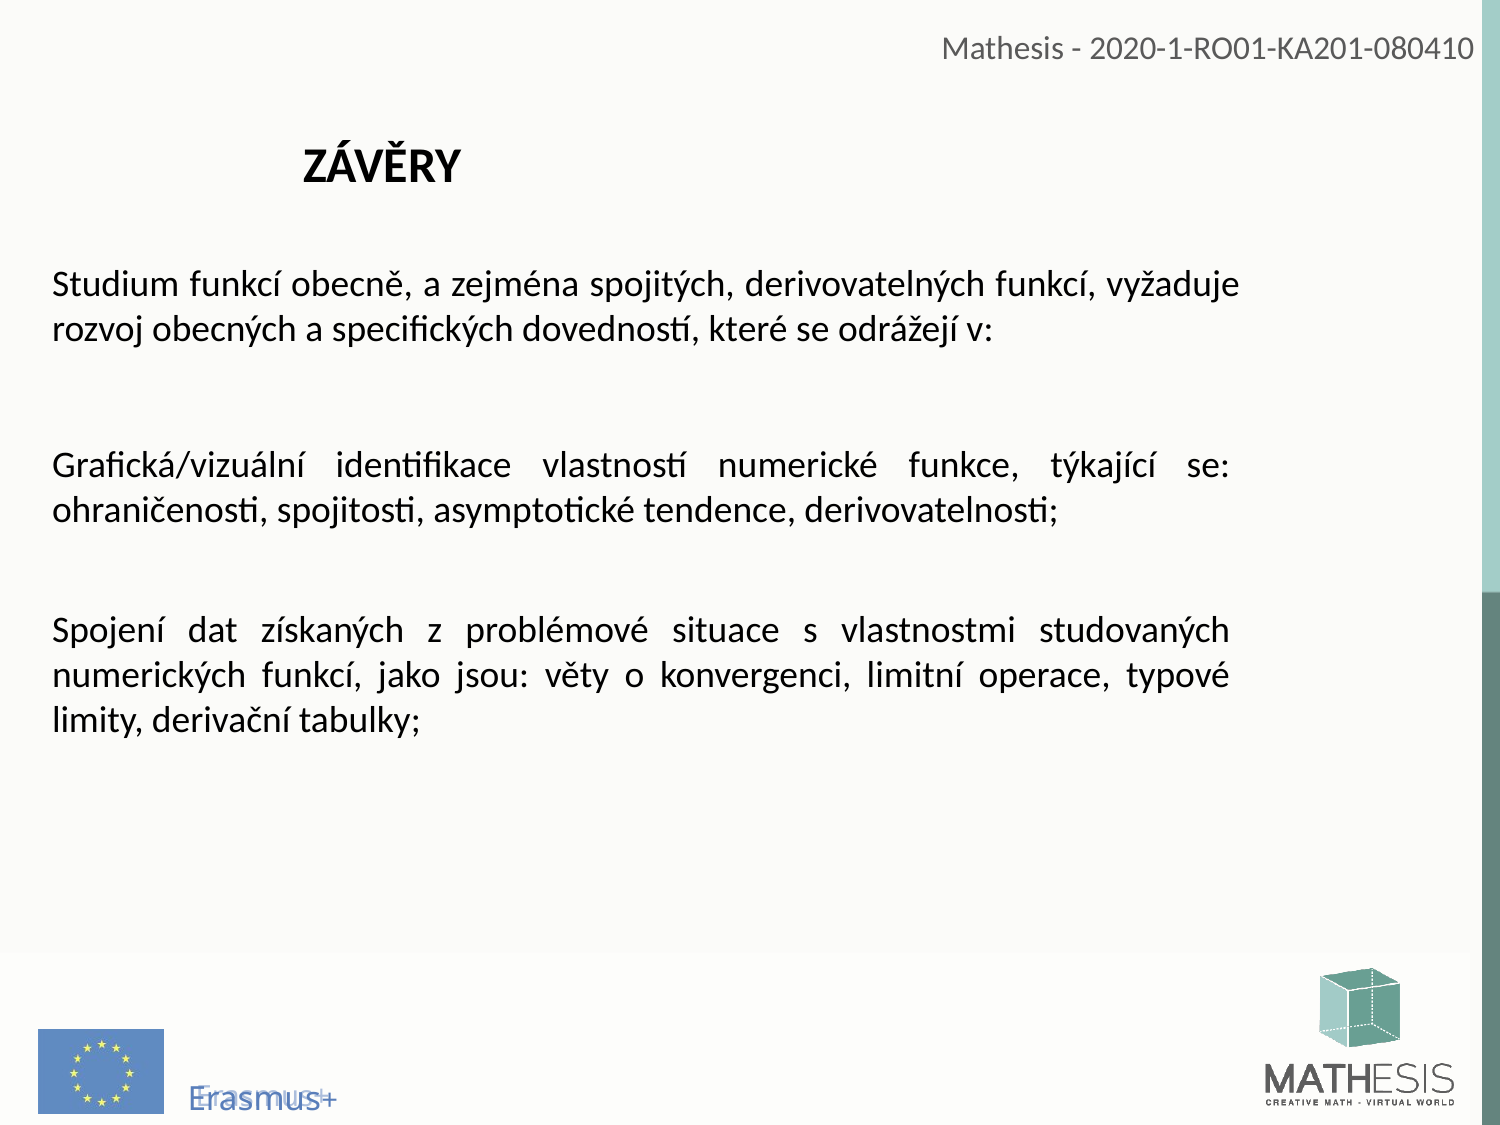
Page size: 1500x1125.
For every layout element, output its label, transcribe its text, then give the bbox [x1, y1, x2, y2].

text_box Spojení dat získaných z problémové situace s vlastnostmi studovaných numerických funkcí, jako jsou: věty o konvergenci, limitní operace, typové limity, derivační tabulky; [37, 597, 1247, 748]
text_box ZÁVĚRY [122, 103, 643, 222]
text_box Studium funkcí obecně, a zejména spojitých, derivovatelných funkcí, vyžaduje rozvoj obecných a specifických dovedností, které se odrážejí v: [37, 251, 1256, 356]
text_box Grafická/vizuální identifikace vlastností numerické funkce, týkající se: ohraničenosti, spojitosti, asymptotické tendence, derivovatelnosti; [37, 432, 1247, 537]
